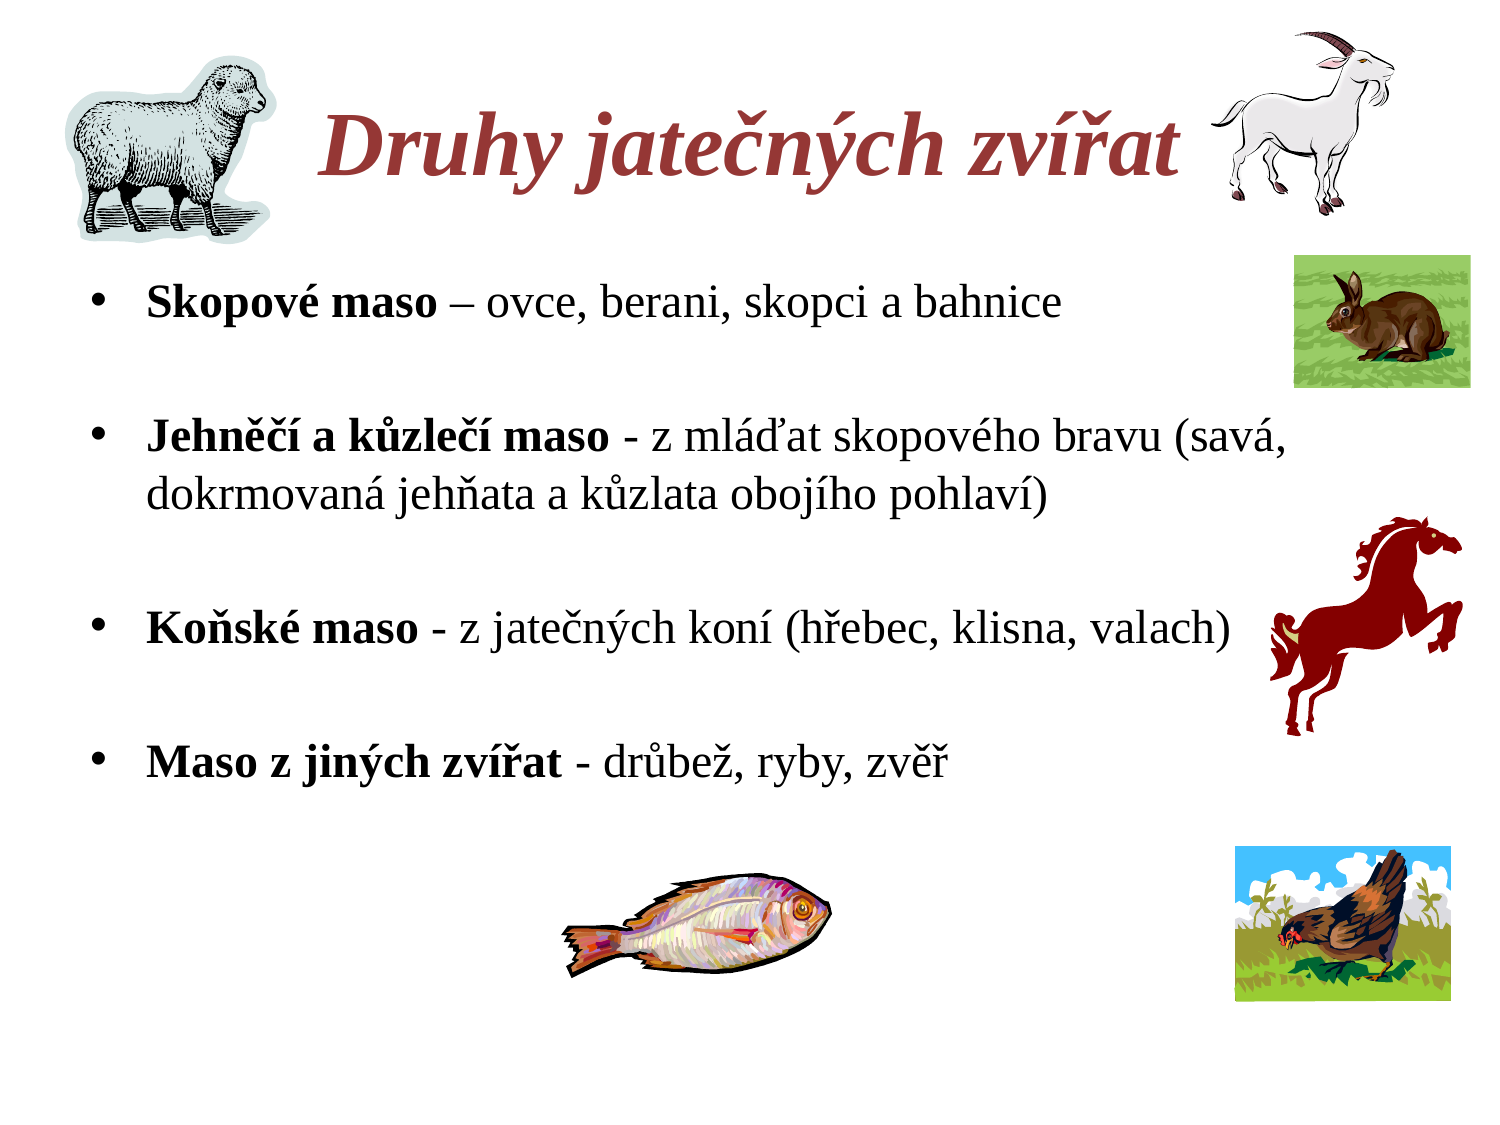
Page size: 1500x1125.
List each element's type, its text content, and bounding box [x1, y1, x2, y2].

picture [64, 54, 277, 250]
list Skopové maso – ovce, berani, skopci a bahnice Jehněčí a kůzlečí maso - z mláďat skopového bravu (savá, dokrmovaná jehňata a kůzlata obojího pohlaví) Koňské maso - z jatečných koní (hřebec, klisna, valach) Maso z jiných zvířat - drůbež, ryby, zvěř [74, 262, 1426, 1006]
title Druhy jatečných zvířat [74, 44, 1426, 233]
picture [1269, 515, 1466, 737]
picture [560, 869, 836, 983]
picture [1234, 845, 1452, 1002]
picture [1293, 255, 1471, 389]
picture [1210, 30, 1395, 217]
